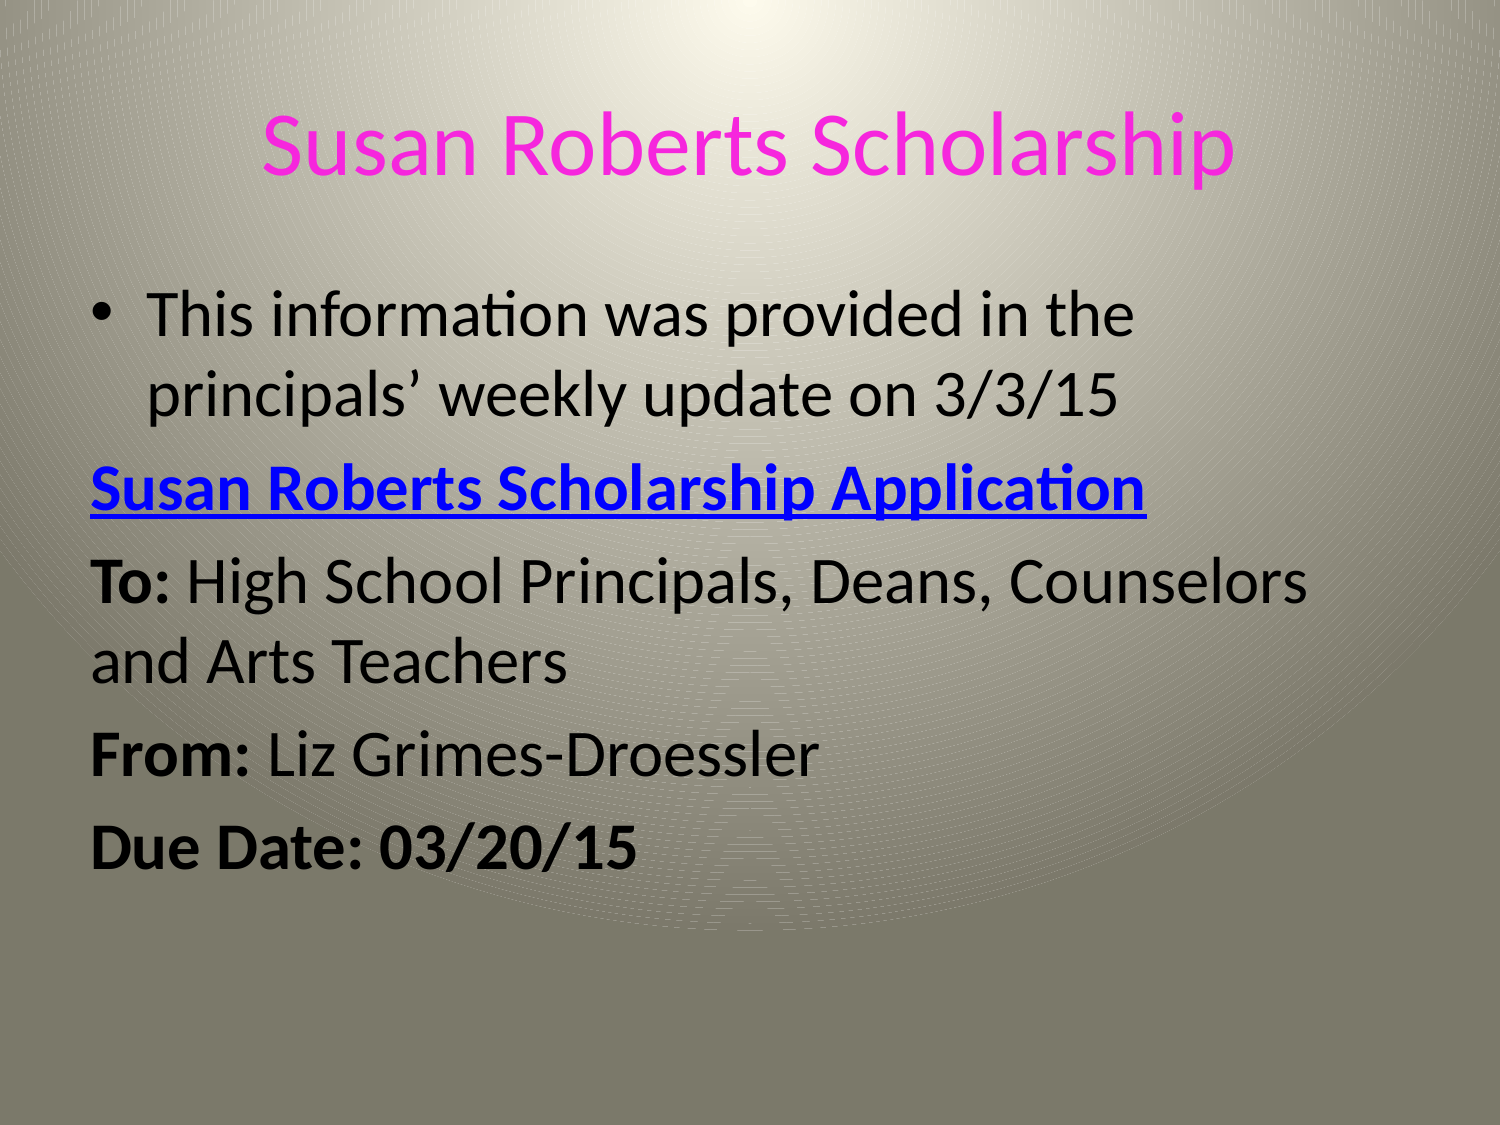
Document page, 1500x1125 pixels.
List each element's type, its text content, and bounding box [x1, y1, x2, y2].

title Susan Roberts Scholarship [75, 45, 1425, 233]
list This information was provided in the principals’ weekly update on 3/3/15 Susan Roberts Scholarship Application To: High School Principals, Deans, Counselors and Arts Teachers From: Liz Grimes-Droessler Due Date: 03/20/15 [75, 262, 1425, 1005]
